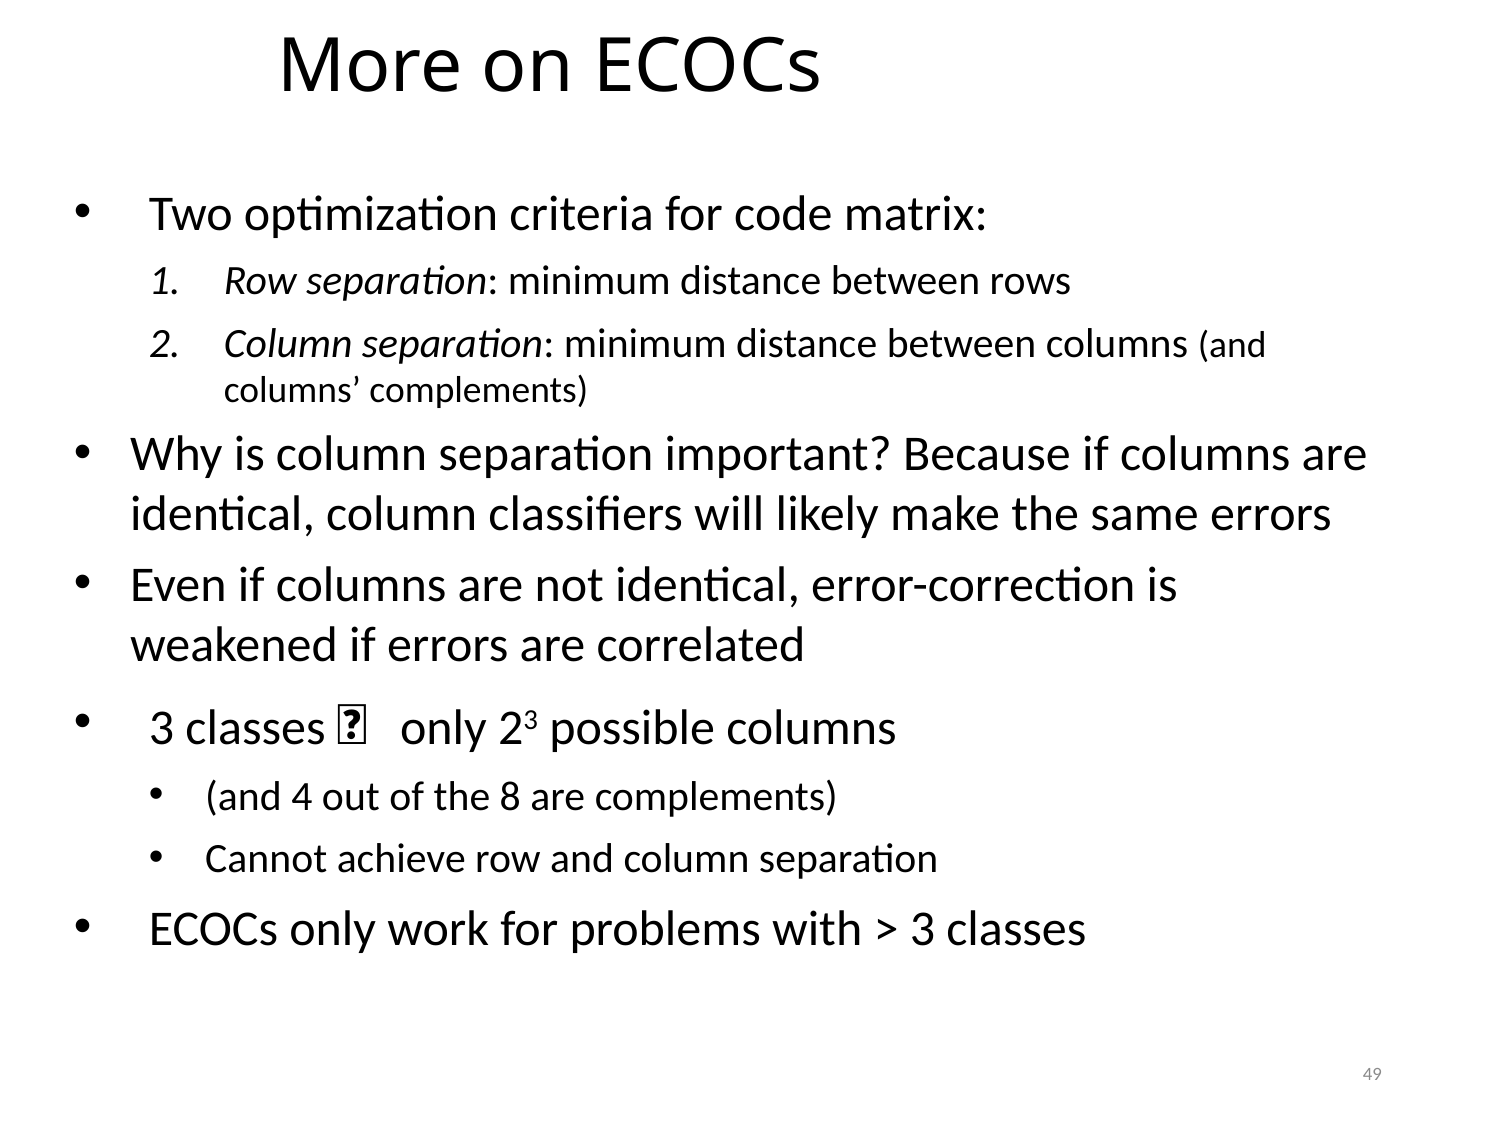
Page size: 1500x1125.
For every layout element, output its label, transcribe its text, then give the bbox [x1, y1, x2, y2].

slide_number 49 [1059, 1042, 1397, 1103]
title More on ECOCs [262, 0, 1500, 148]
text_box Two optimization criteria for code matrix: Row separation: minimum distance between rows Column separation: minimum distance between columns (and columns’ complements) Why is column separation important? Because if columns are identical, column classifiers will likely make the same errors Even if columns are not identical, error-correction is weakened if errors are correlated 3 classes  only 23 possible columns (and 4 out of the 8 are complements) Cannot achieve row and column separation ECOCs only work for problems with > 3 classes [59, 173, 1412, 963]
